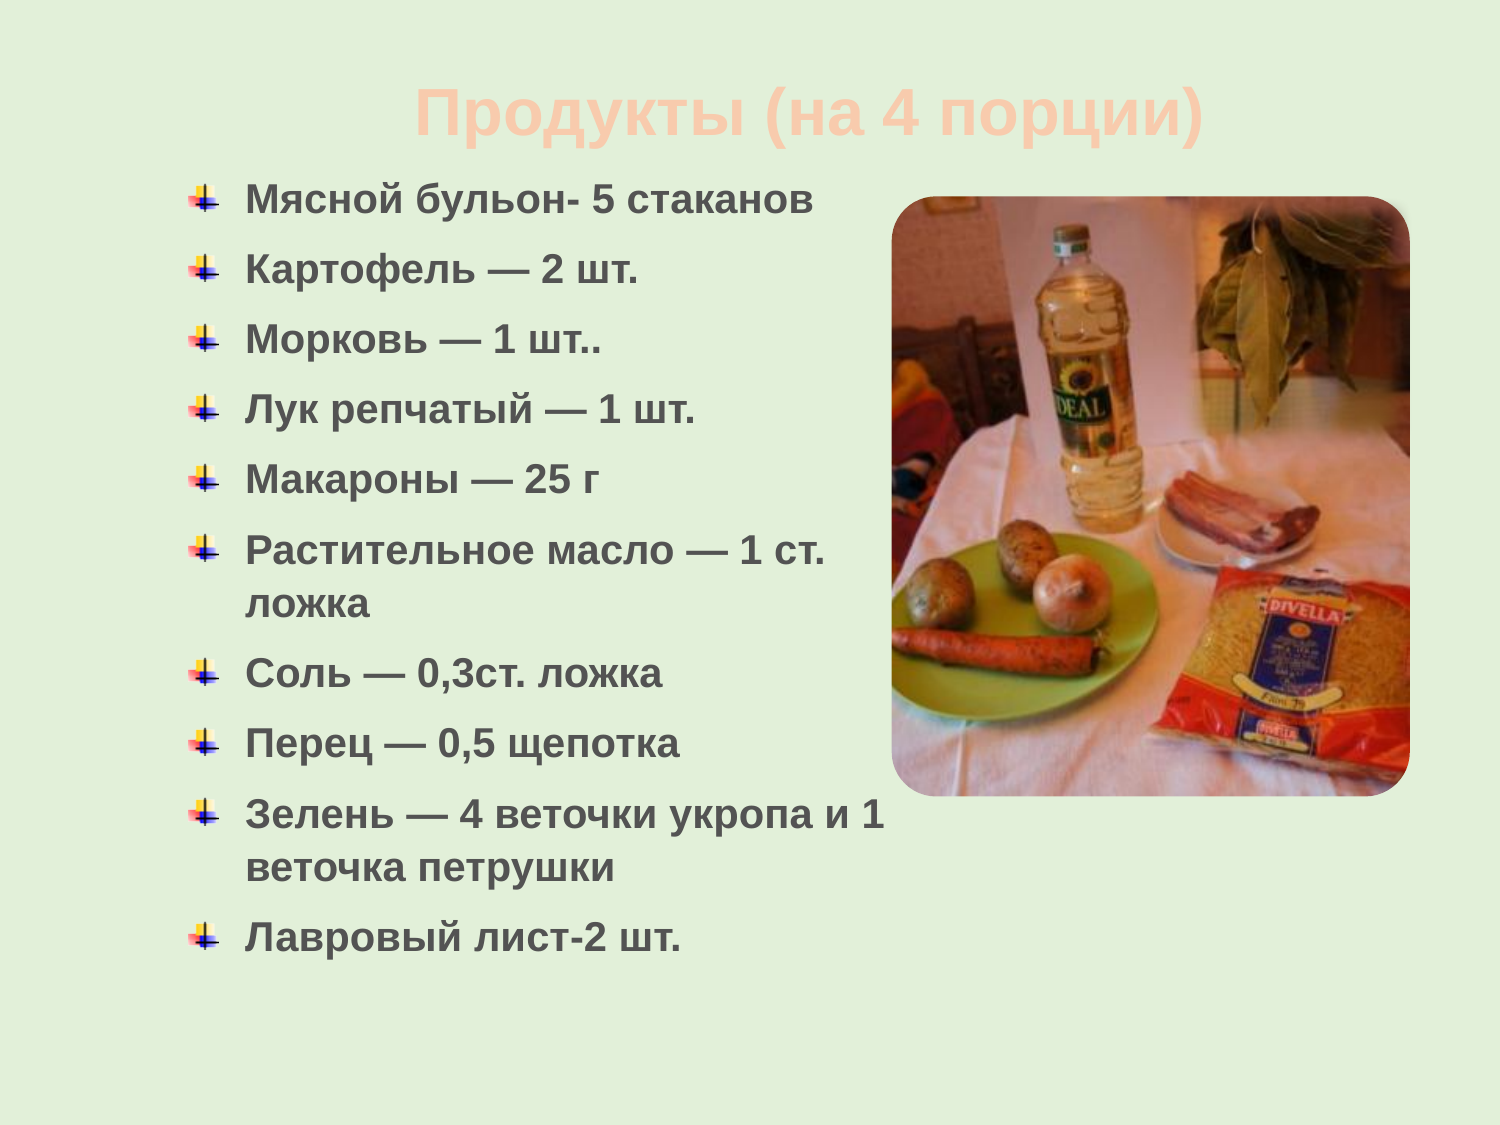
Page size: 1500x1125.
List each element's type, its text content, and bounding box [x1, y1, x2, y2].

picture [188, 322, 219, 352]
picture [188, 796, 219, 826]
picture [188, 726, 219, 756]
picture [188, 532, 219, 562]
picture [188, 392, 219, 422]
picture [188, 656, 219, 686]
picture [188, 252, 219, 282]
text_box Мясной бульон- 5 стаканов Картофель — 2 шт. Морковь — 1 шт.. Лук репчатый — 1 шт. Макароны — 25 г Растительное масло — 1 ст. ложка Соль — 0,3ст. ложка Перец — 0,5 щепотка Зелень — 4 веточки укропа и 1 веточка петрушки Лавровый лист-2 шт. [174, 160, 925, 968]
text_box Продукты (на 4 порции) [399, 61, 1313, 157]
picture [188, 920, 219, 950]
picture [188, 182, 219, 212]
picture [188, 462, 219, 492]
picture [891, 196, 1413, 797]
